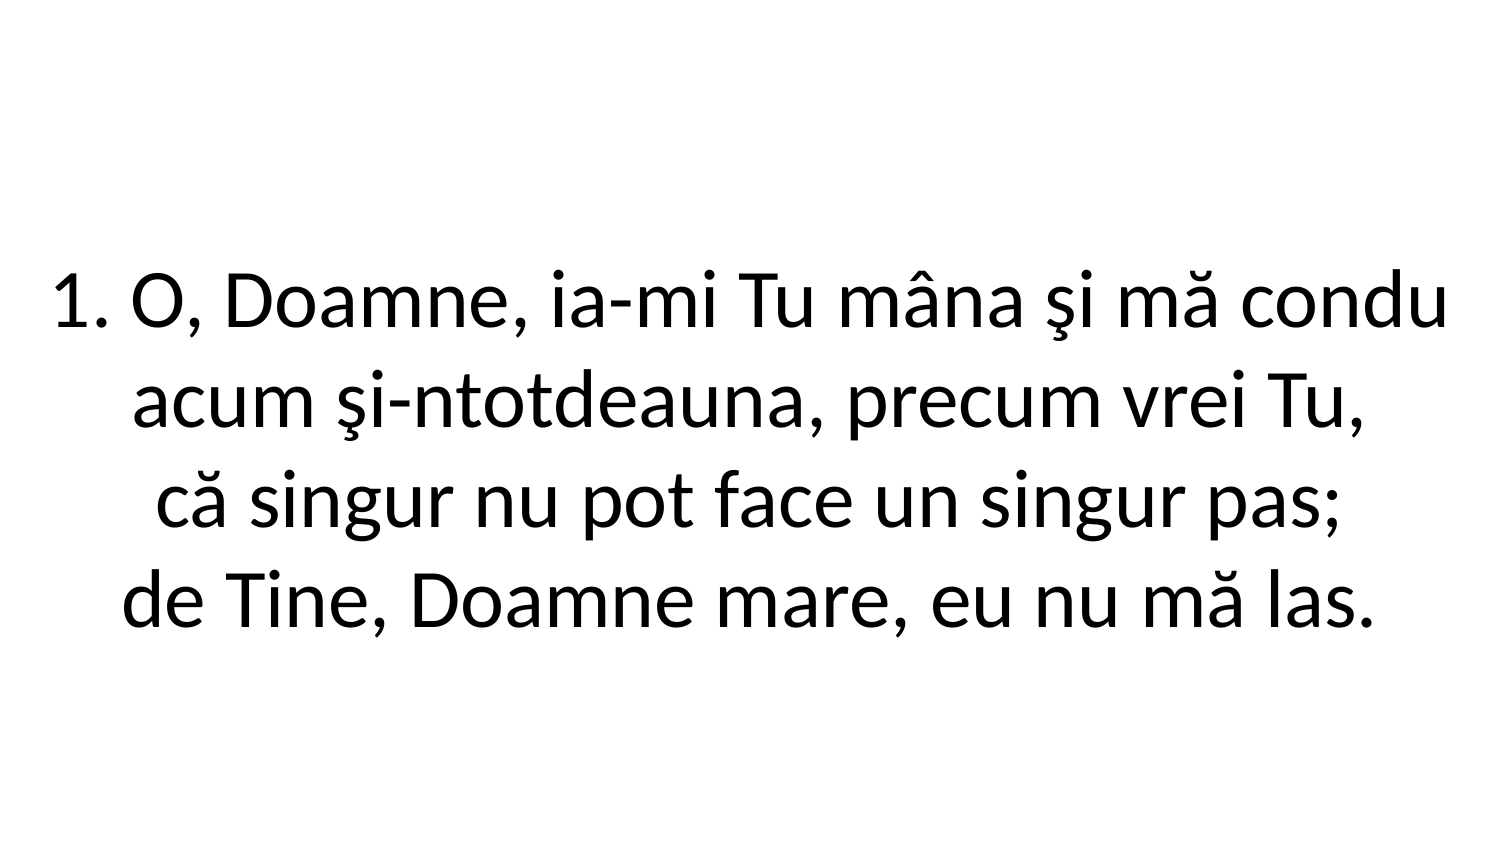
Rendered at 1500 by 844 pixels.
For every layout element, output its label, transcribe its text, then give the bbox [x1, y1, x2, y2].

text_box 1. O, Doamne, ia-mi Tu mâna şi mă condu acum şi-ntotdeauna, precum vrei Tu, că singur nu pot face un singur pas; de Tine, Doamne mare, eu nu mă las. [34, 192, 1466, 652]
